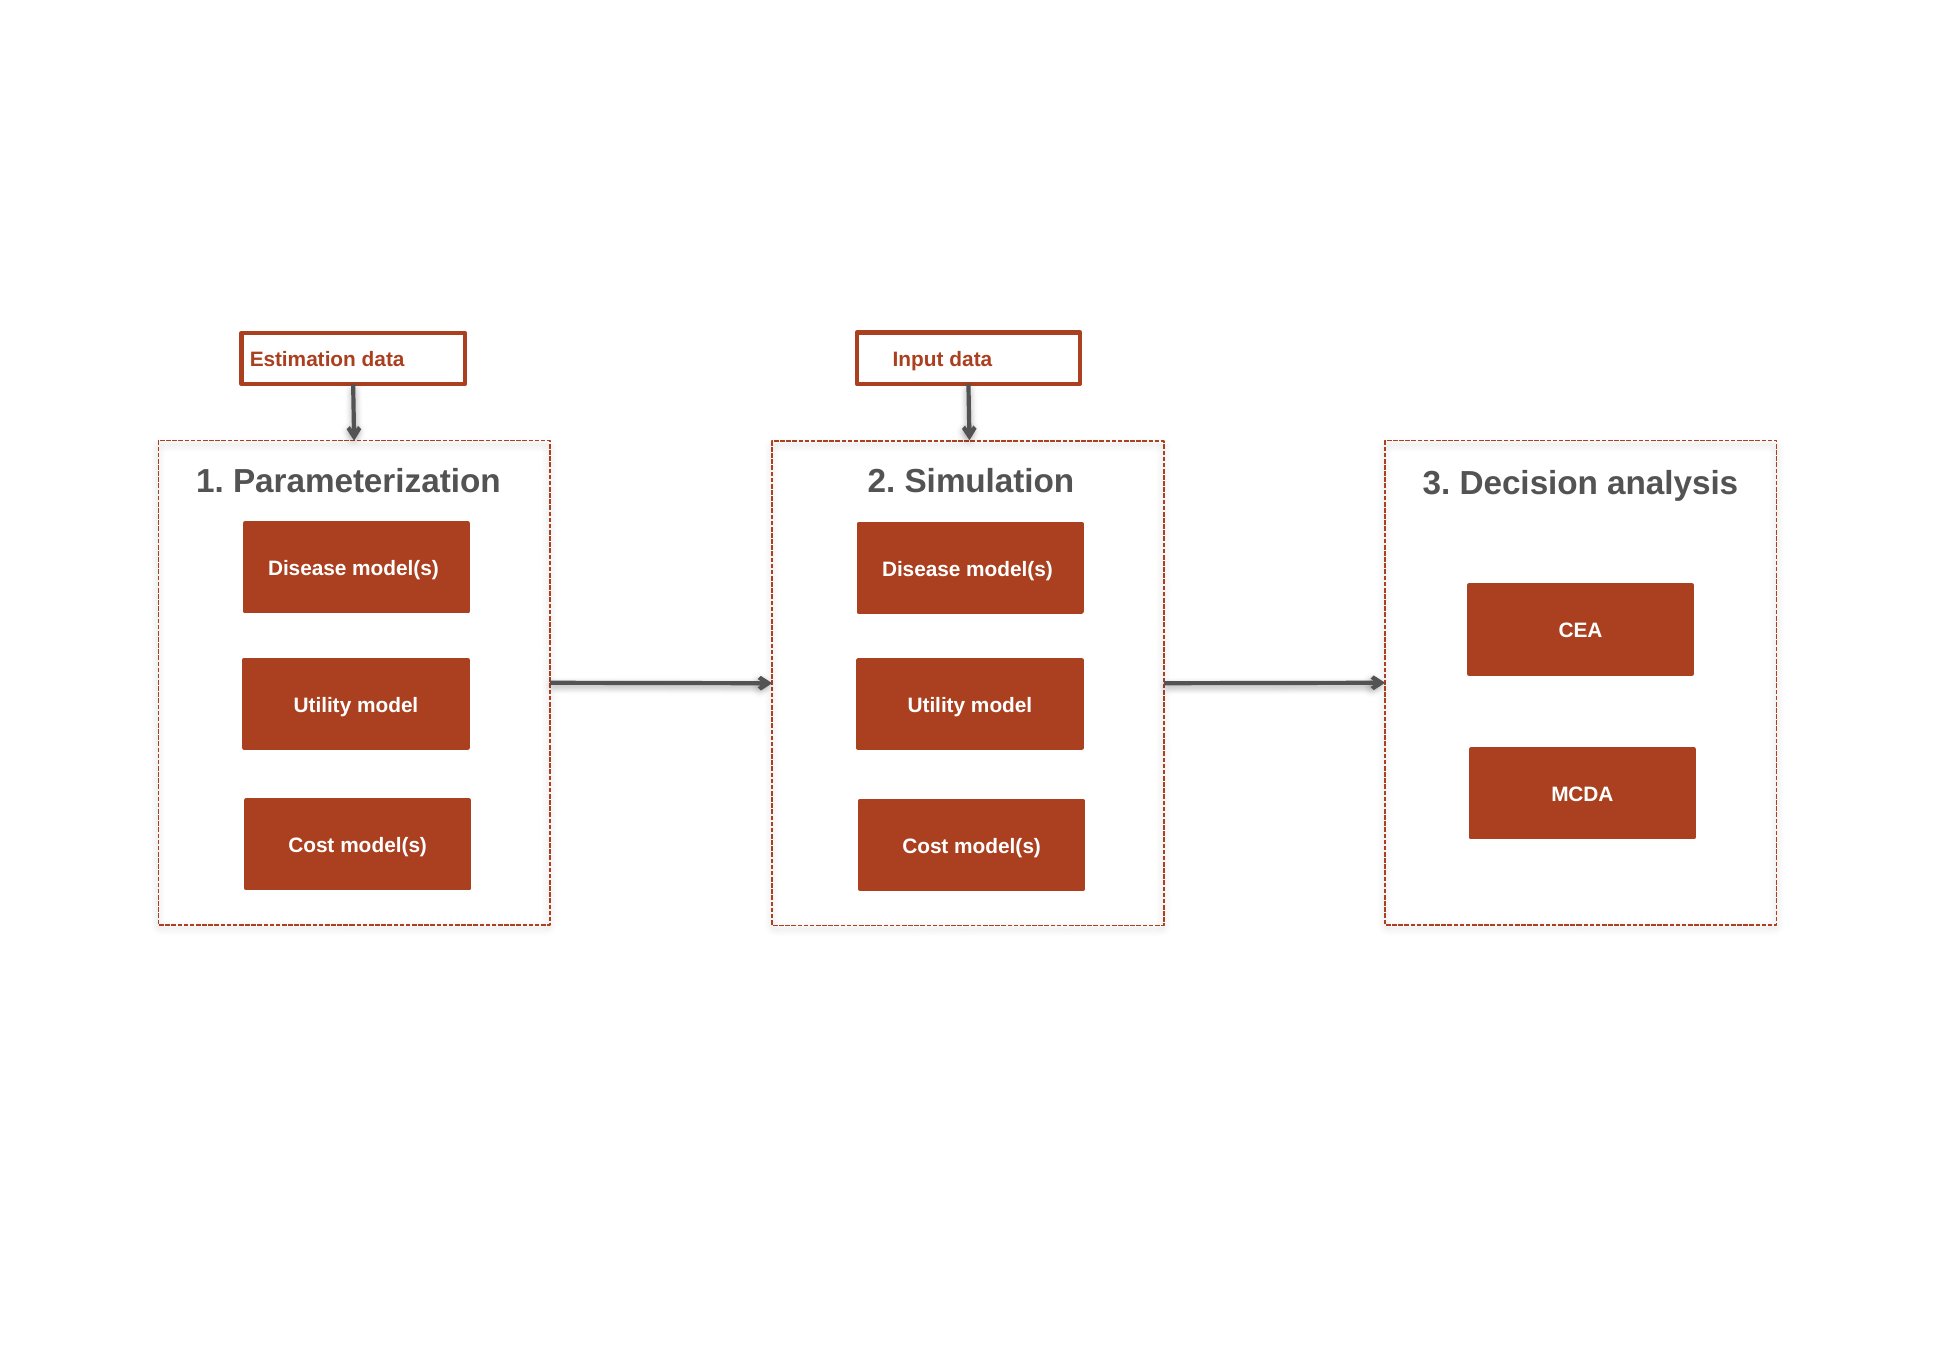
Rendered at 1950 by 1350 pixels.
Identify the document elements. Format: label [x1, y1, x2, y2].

text_box [158, 332, 1778, 926]
